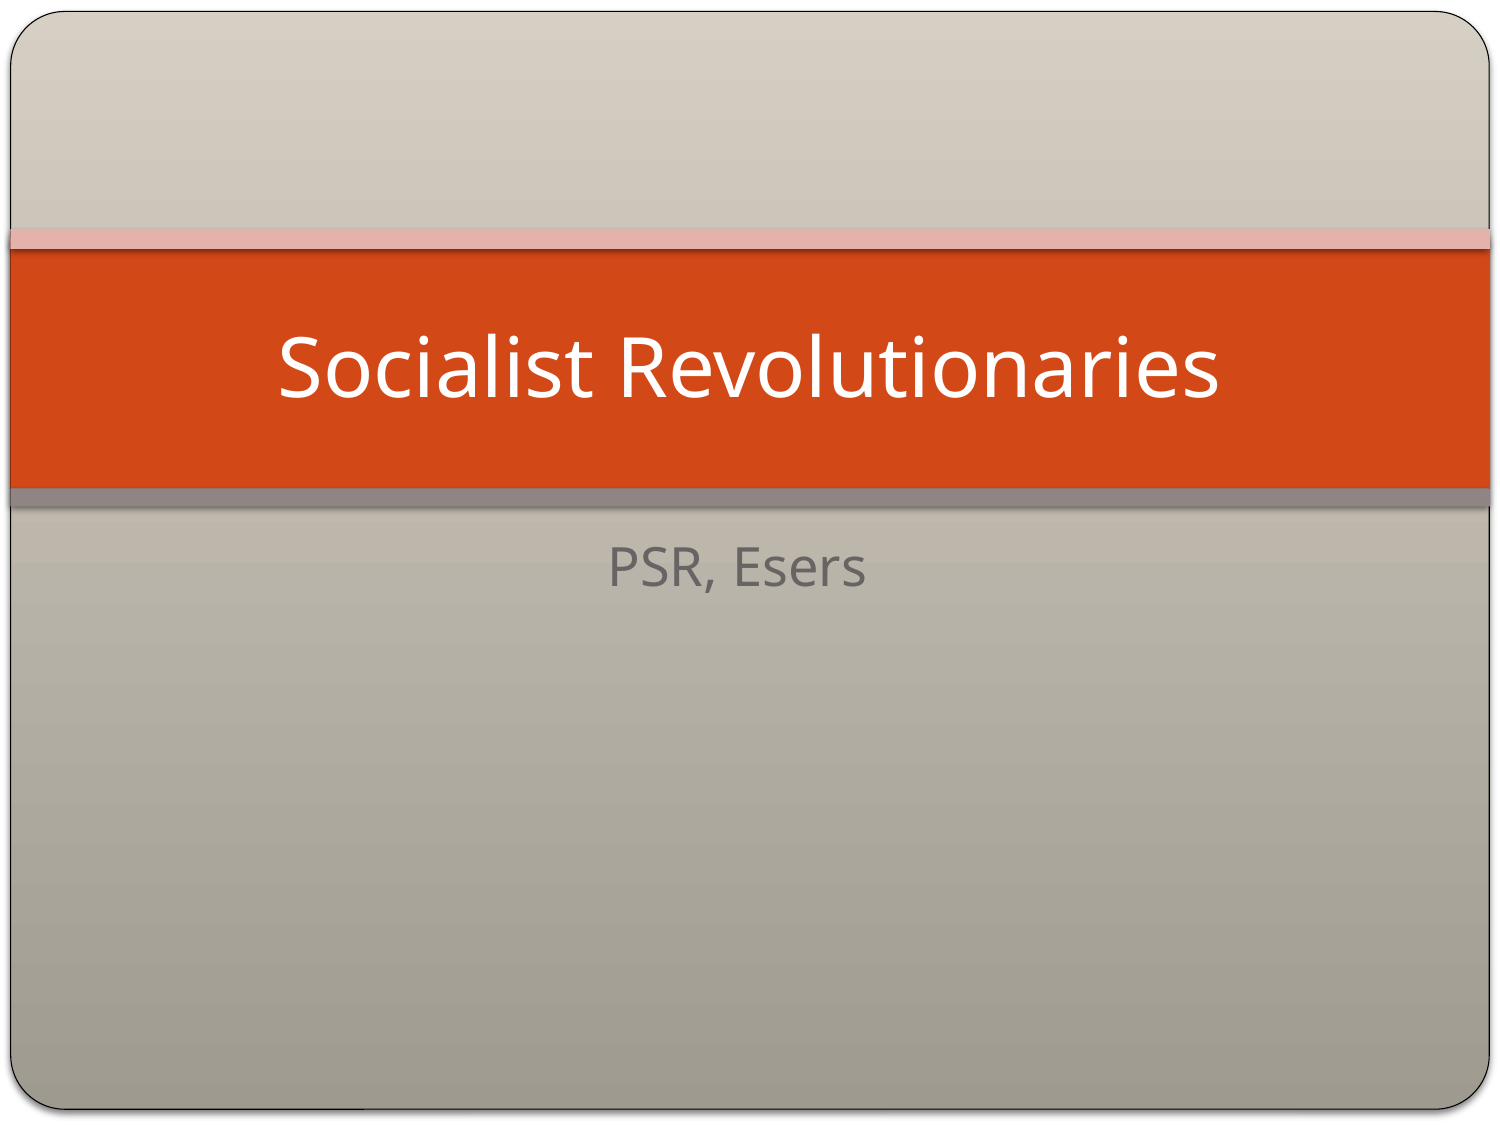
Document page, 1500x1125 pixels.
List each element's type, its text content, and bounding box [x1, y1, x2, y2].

title Socialist Revolutionaries [75, 247, 1425, 489]
subtitle PSR, Esers [212, 525, 1263, 788]
